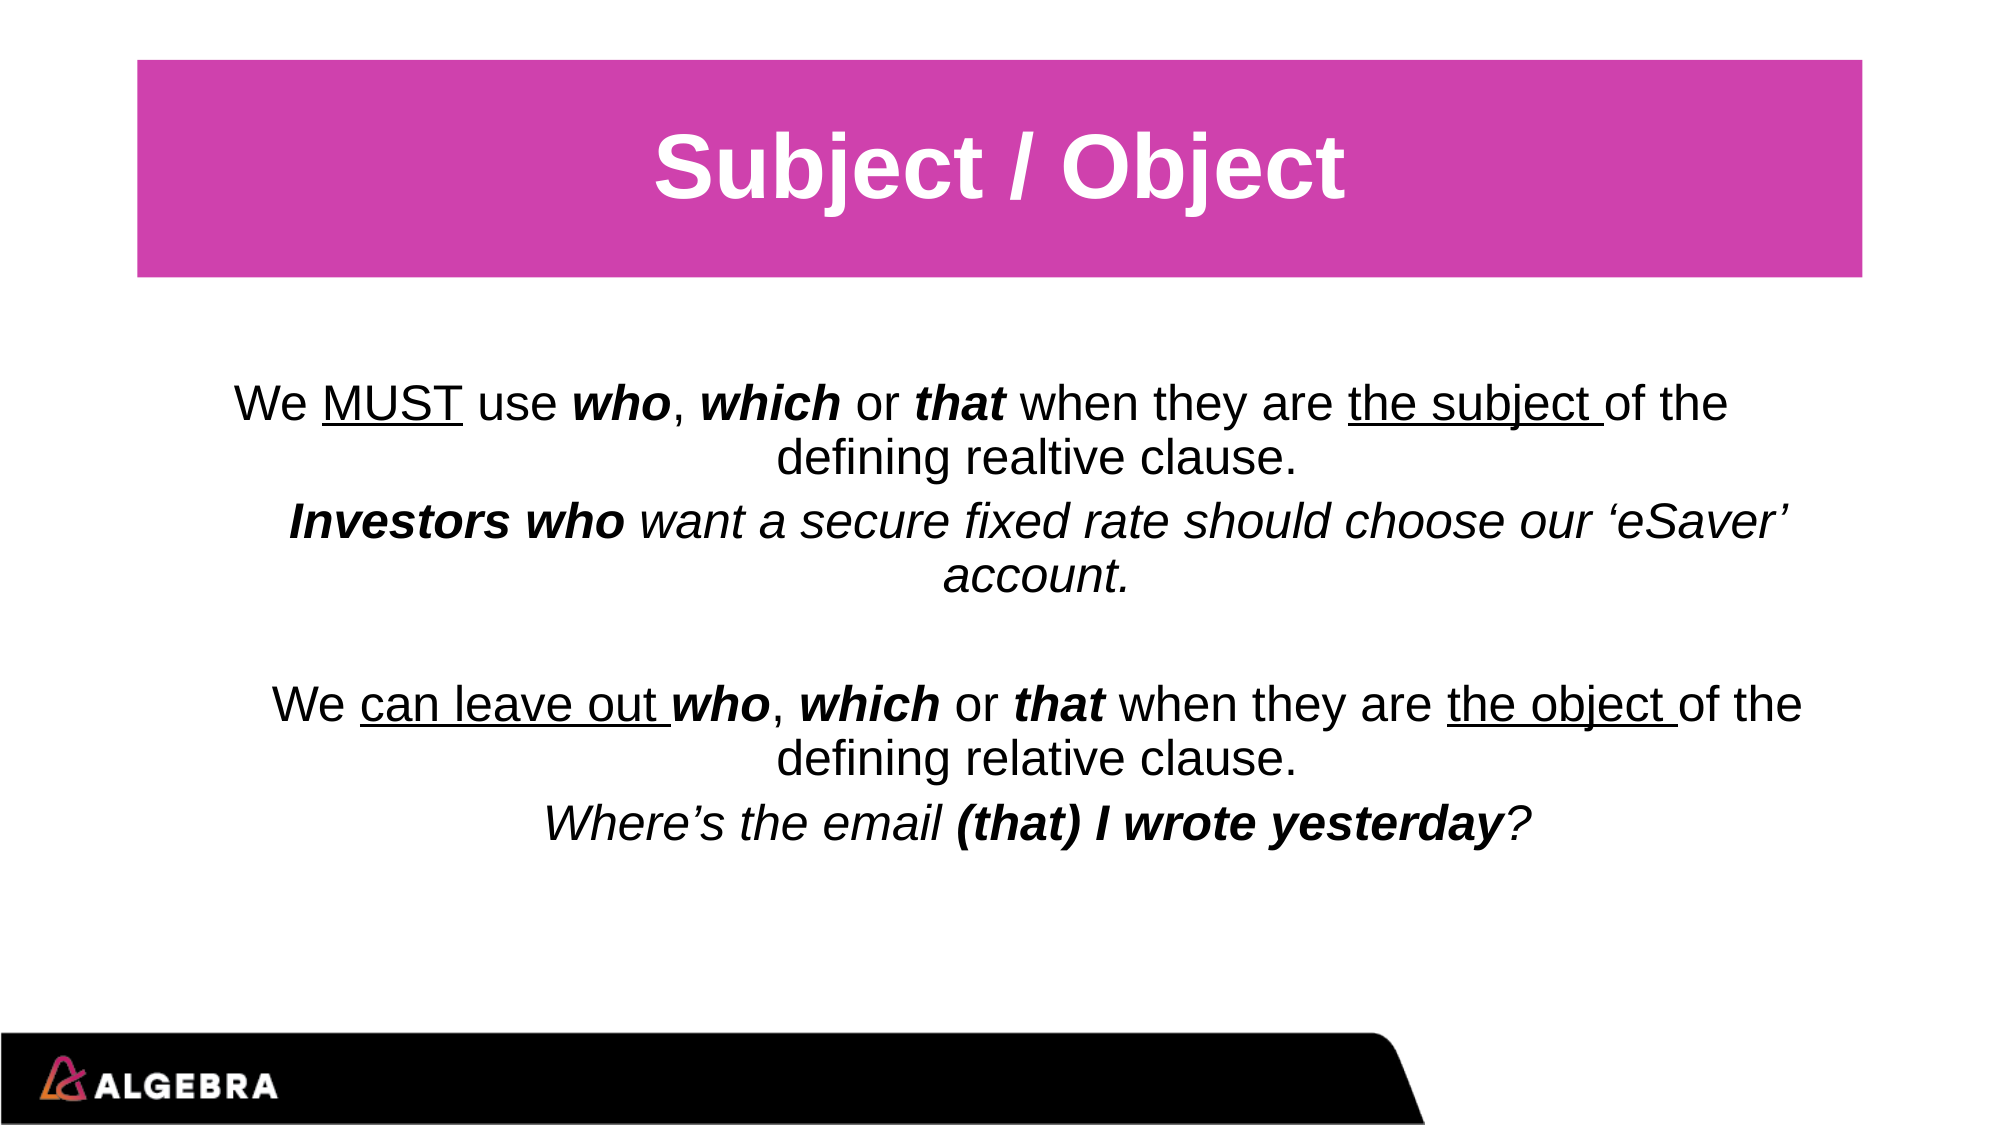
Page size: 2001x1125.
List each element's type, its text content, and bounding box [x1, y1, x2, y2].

title Subject / Object [137, 59, 1863, 278]
picture [0, 1032, 1425, 1125]
list We MUST use who, which or that when they are the subject of the defining realtive clause. Investors who want a secure fixed rate should choose our ‘eSaver’ account. We can leave out who, which or that when they are the object of the defining relative clause. Where’s the email (that) I wrote yesterday? [137, 299, 1863, 1014]
